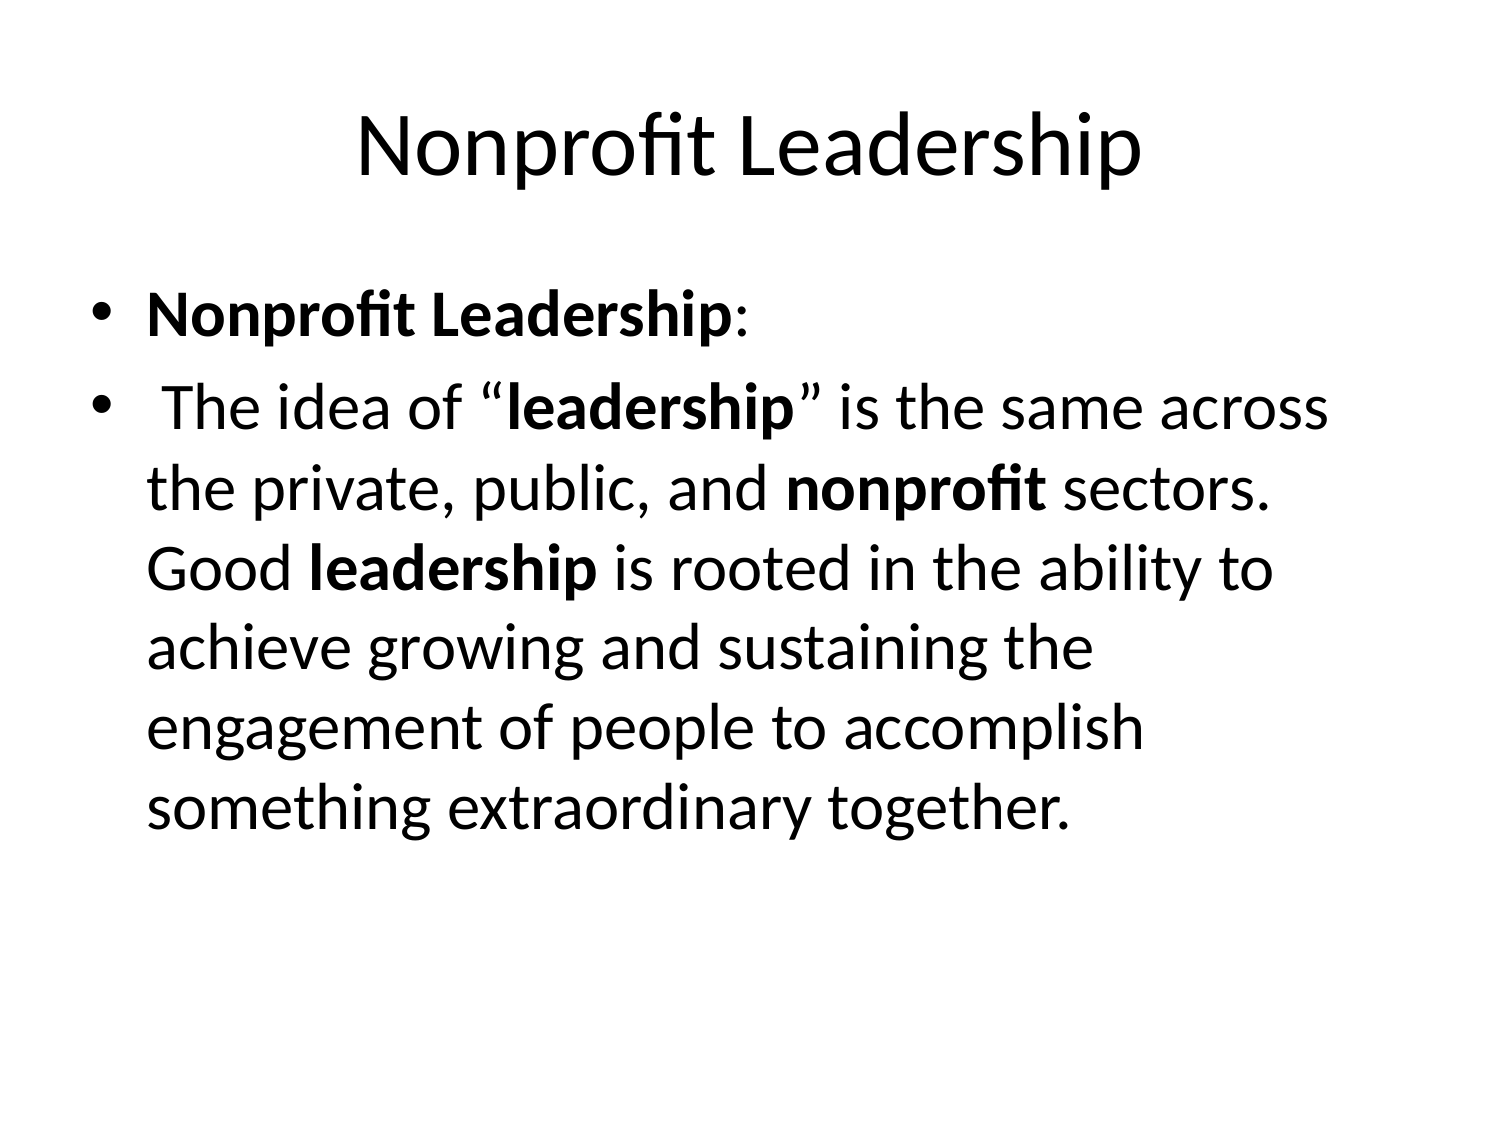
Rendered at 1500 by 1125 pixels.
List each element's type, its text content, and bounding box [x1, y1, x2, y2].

title Nonprofit Leadership [75, 45, 1425, 233]
list Nonprofit Leadership: The idea of “leadership” is the same across the private, public, and nonprofit sectors. Good leadership is rooted in the ability to achieve growing and sustaining the engagement of people to accomplish something extraordinary together. [75, 262, 1425, 1005]
